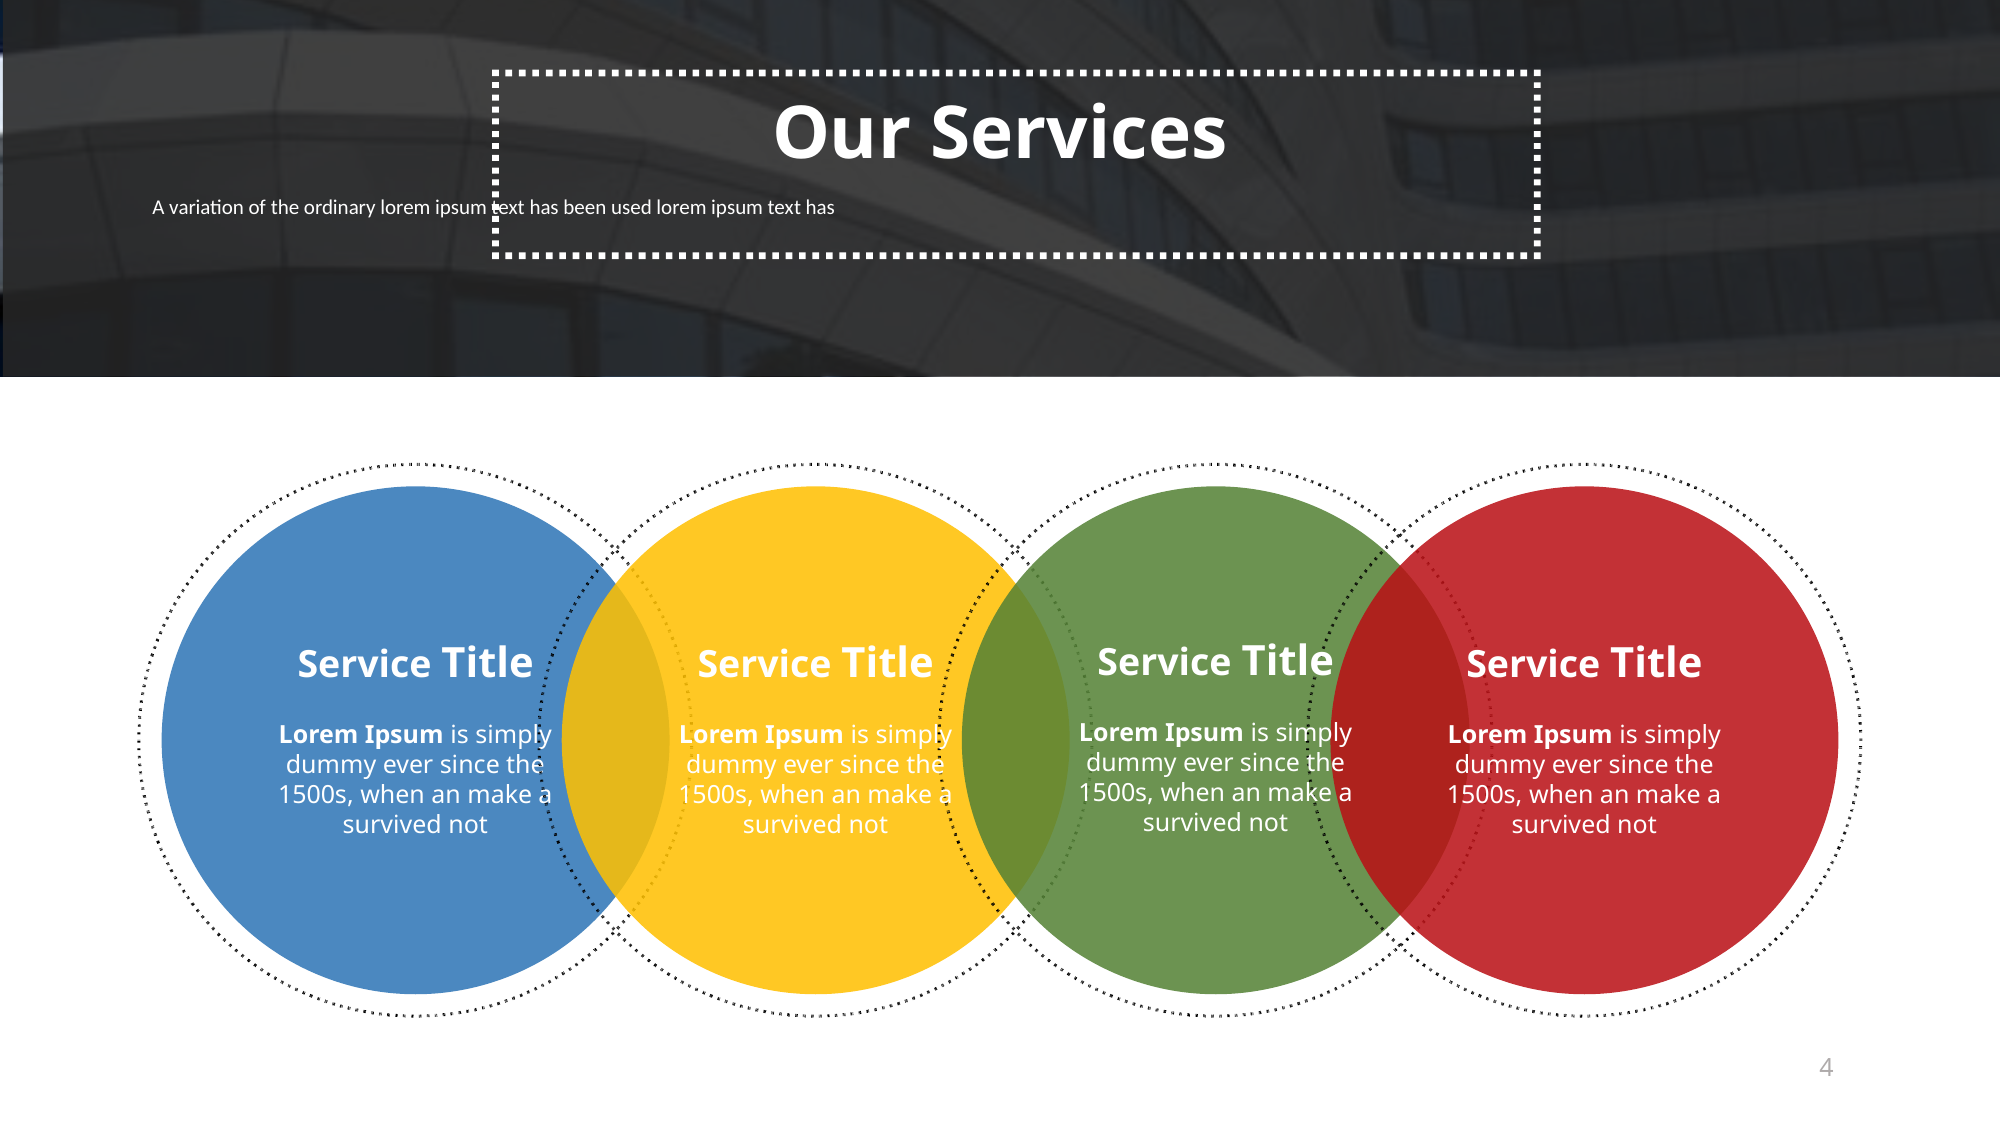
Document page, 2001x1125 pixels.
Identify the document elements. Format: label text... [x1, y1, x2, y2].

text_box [1411, 636, 1758, 848]
text_box [1352, 485, 1840, 996]
slide_number 4 [1790, 1042, 1863, 1094]
picture [0, 0, 2000, 377]
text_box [242, 636, 589, 848]
text_box [583, 485, 1016, 996]
text_box [160, 485, 616, 996]
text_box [642, 636, 989, 848]
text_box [1042, 634, 1389, 846]
text_box [983, 485, 1400, 996]
